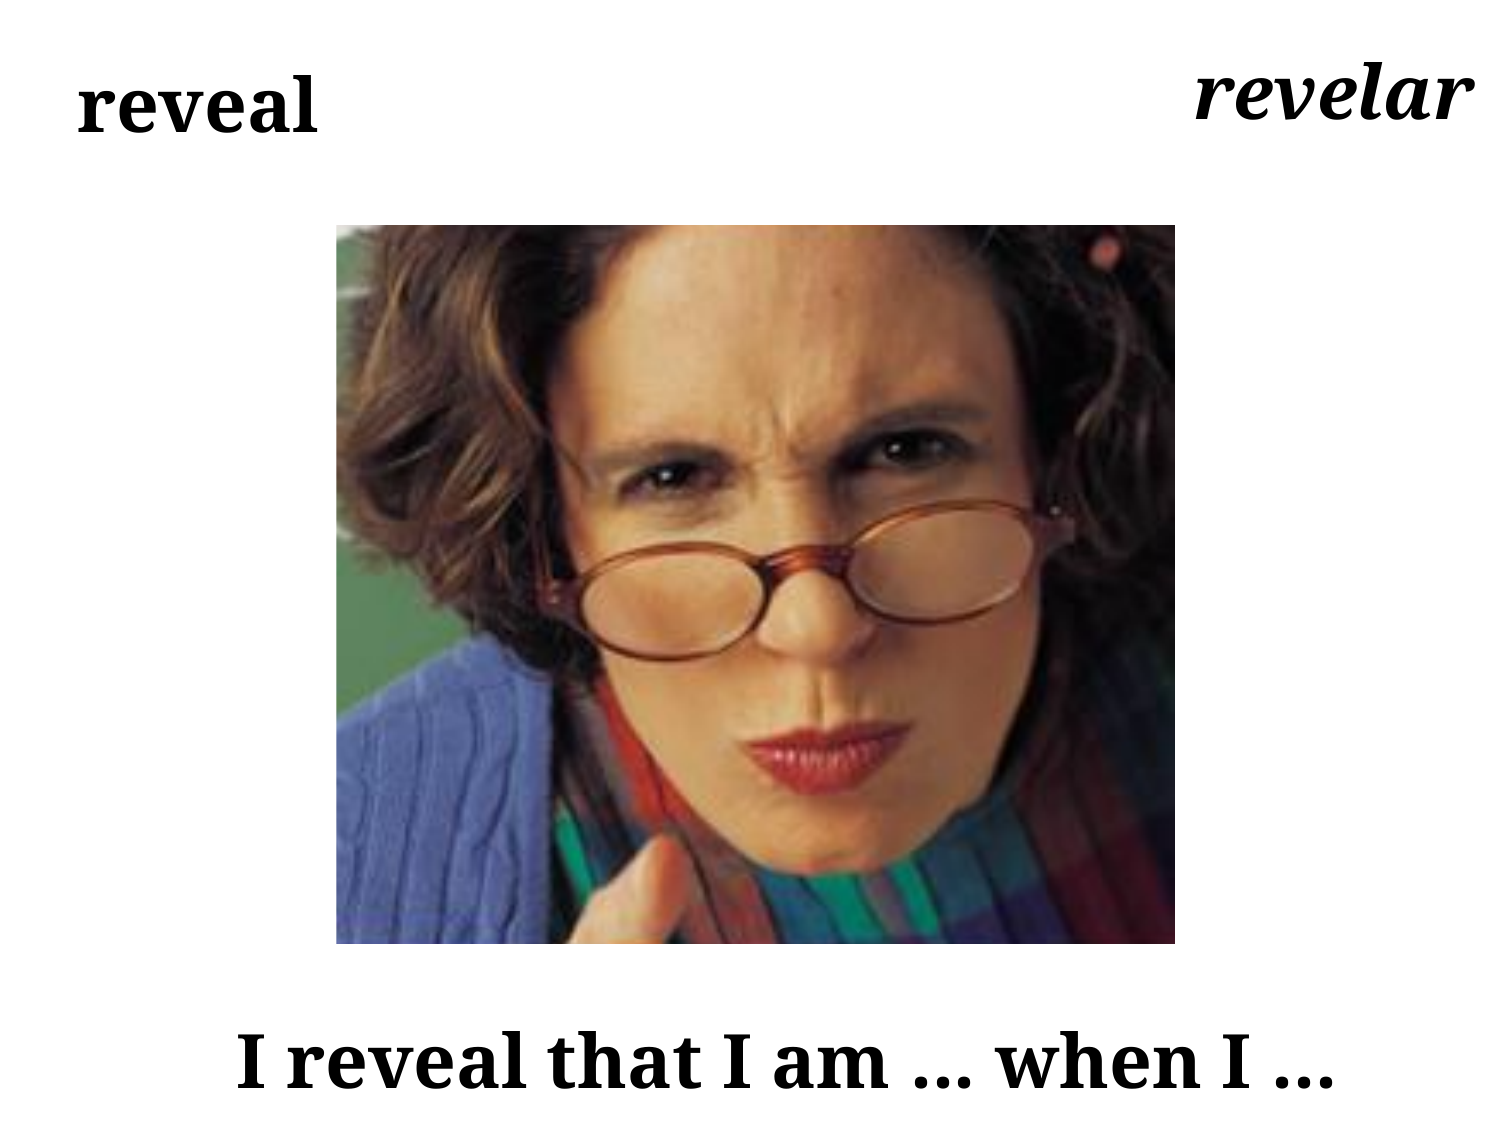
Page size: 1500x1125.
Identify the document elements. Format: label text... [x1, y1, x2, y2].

text_box revelar [1178, 37, 1490, 143]
text_box I reveal that I am ... when I ... [125, 1006, 1450, 1112]
text_box reveal [62, 49, 350, 155]
picture [335, 224, 1176, 944]
